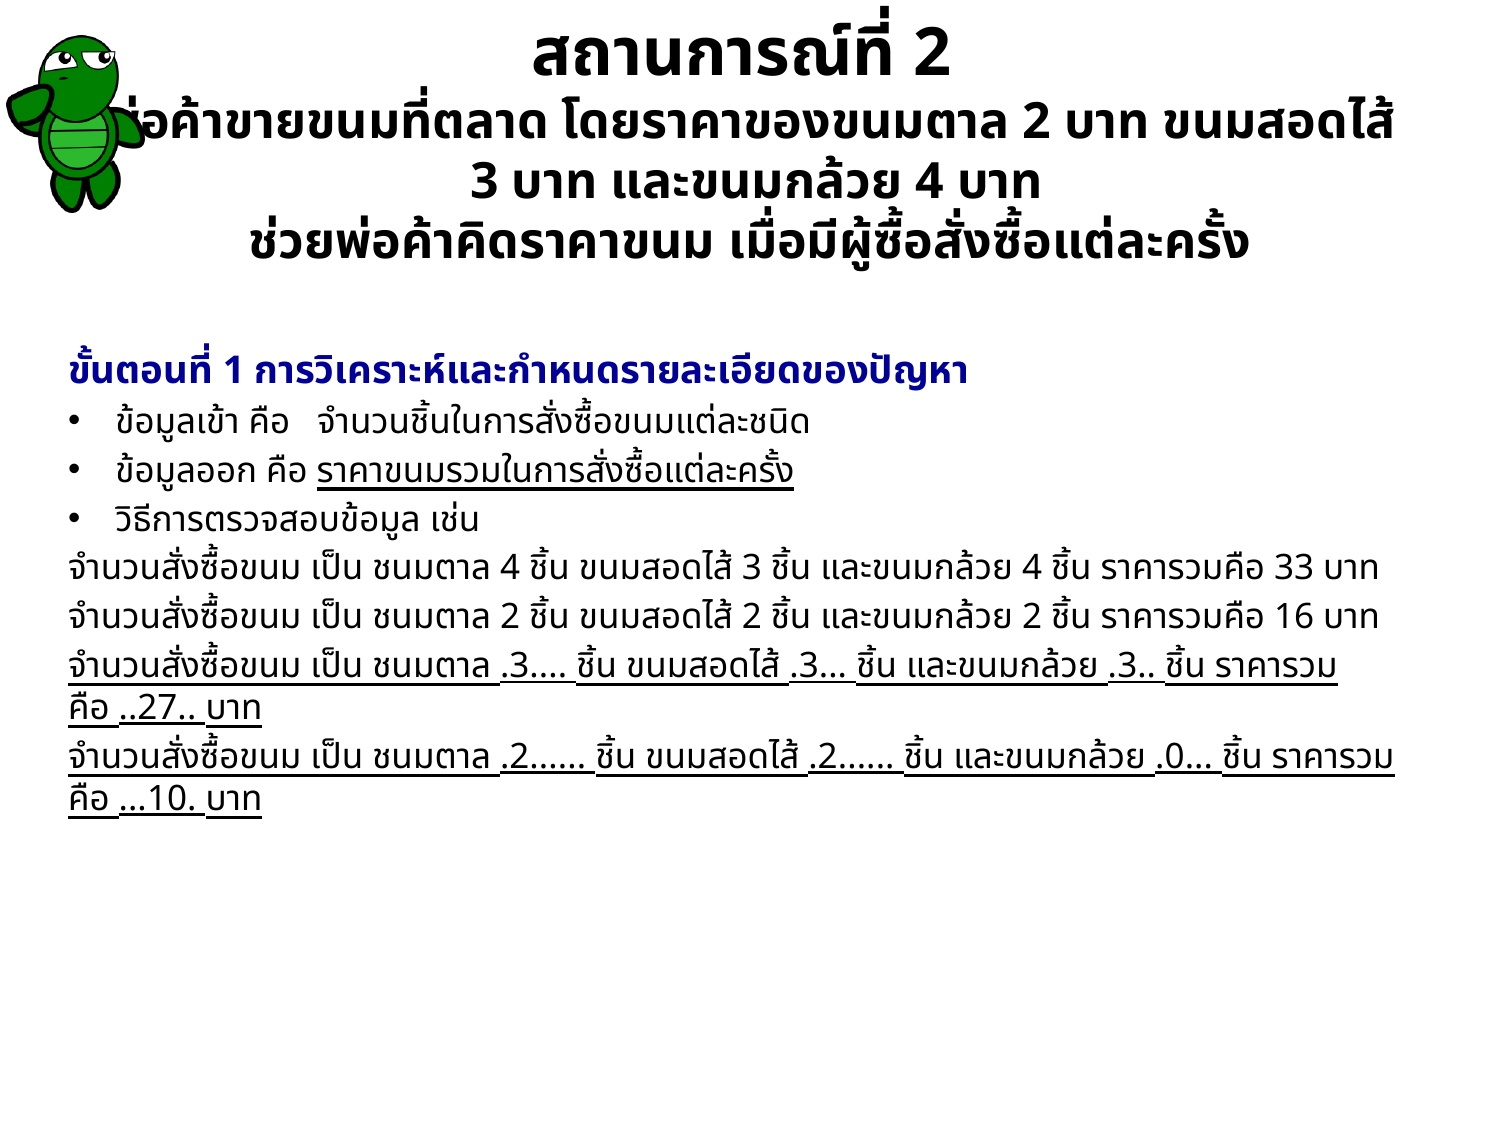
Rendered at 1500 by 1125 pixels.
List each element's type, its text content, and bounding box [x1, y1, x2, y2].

title สถานการณ์ที่ 2 พ่อค้าขายขนมที่ตลาด โดยราคาของขนมตาล 2 บาท ขนมสอดไส้ 3 บาท และขนมกล้วย 4 บาท ช่วยพ่อค้าคิดราคาขนม เมื่อมีผู้ซื้อสั่งซื้อแต่ละครั้ง [75, 45, 1425, 233]
list ขั้นตอนที่ 1 การวิเคราะห์และกำหนดรายละเอียดของปัญหา ข้อมูลเข้า คือ จำนวนชิ้นในการสั่งซื้อขนมแต่ละชนิด ข้อมูลออก คือ ราคาขนมรวมในการสั่งซื้อแต่ละครั้ง วิธีการตรวจสอบข้อมูล เช่น จำนวนสั่งซื้อขนม เป็น ชนมตาล 4 ชิ้น ขนมสอดไส้ 3 ชิ้น และขนมกล้วย 4 ชิ้น ราคารวมคือ 33 บาท จำนวนสั่งซื้อขนม เป็น ชนมตาล 2 ชิ้น ขนมสอดไส้ 2 ชิ้น และขนมกล้วย 2 ชิ้น ราคารวมคือ 16 บาท จำนวนสั่งซื้อขนม เป็น ชนมตาล .3.... ชิ้น ขนมสอดไส้ .3... ชิ้น และขนมกล้วย .3.. ชิ้น ราคารวมคือ ..27.. บาท จำนวนสั่งซื้อขนม เป็น ชนมตาล .2...... ชิ้น ขนมสอดไส้ .2...... ชิ้น และขนมกล้วย .0... ชิ้น ราคารวมคือ ...10. บาท [53, 338, 1471, 976]
picture [6, 35, 145, 214]
